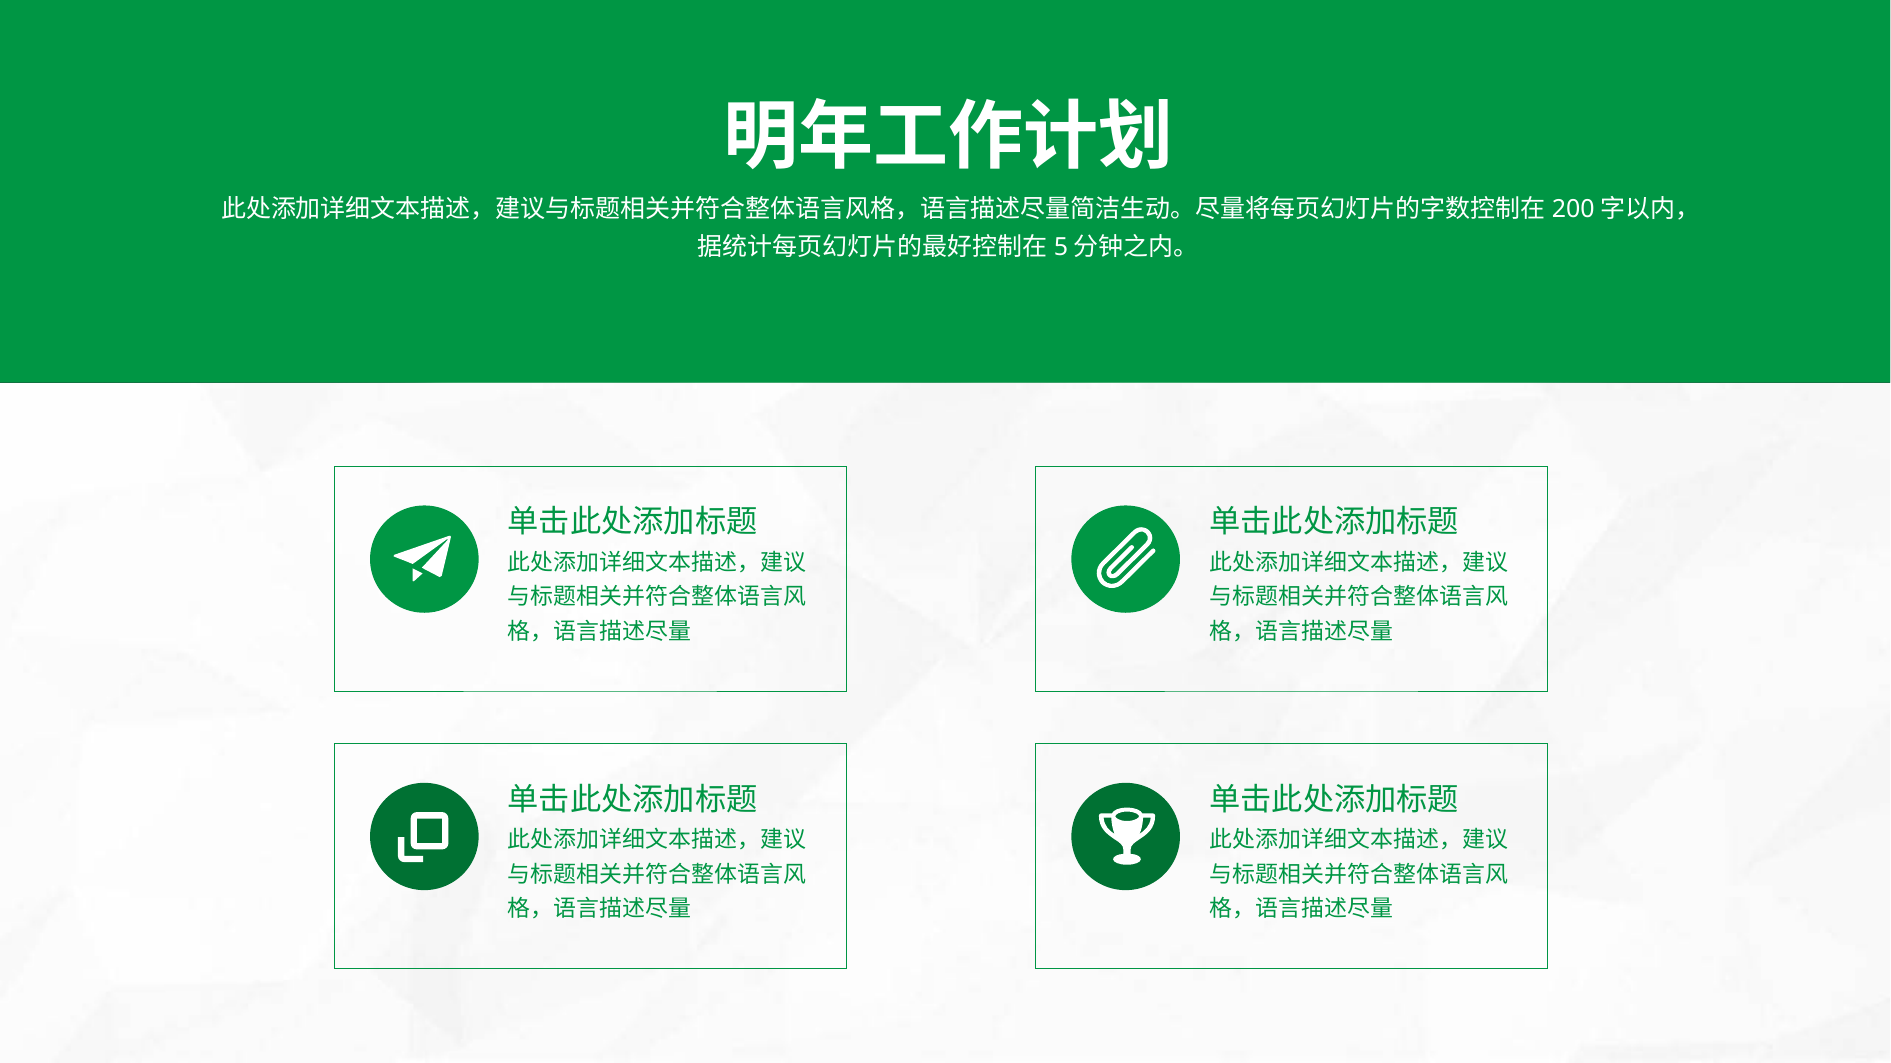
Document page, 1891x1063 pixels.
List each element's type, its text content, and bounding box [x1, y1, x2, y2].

text_box [333, 466, 846, 692]
text_box [370, 505, 479, 613]
text_box 明年工作计划 [325, 94, 1571, 185]
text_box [1071, 782, 1181, 891]
text_box [393, 535, 451, 578]
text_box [369, 782, 479, 891]
picture [0, 383, 1891, 1063]
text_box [507, 503, 810, 669]
text_box [1071, 505, 1180, 613]
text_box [1209, 503, 1511, 669]
text_box [1035, 466, 1548, 692]
text_box 此处添加详细文本描述，建议与标题相关并符合整体语言风格，语言描述尽量简洁生动。尽量将每页幻灯片的字数控制在200字以内， 据统计每页幻灯片的最好控制在5分钟之内。 [212, 185, 1684, 260]
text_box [507, 780, 810, 946]
text_box [0, 0, 1891, 383]
text_box [1035, 743, 1548, 969]
text_box [333, 743, 846, 969]
text_box [412, 568, 423, 582]
text_box [1096, 527, 1156, 589]
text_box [1209, 780, 1511, 946]
